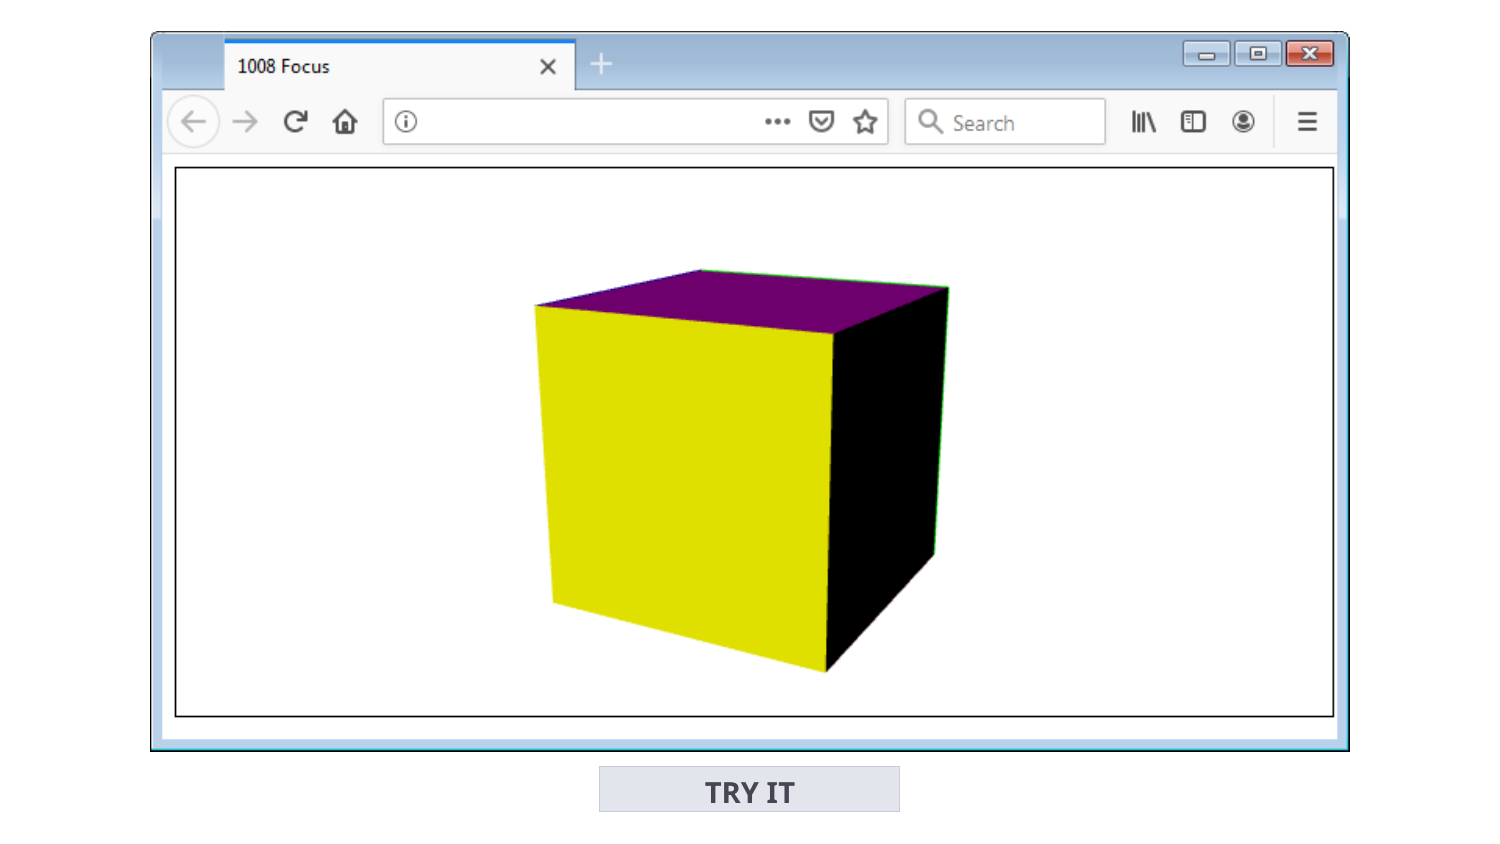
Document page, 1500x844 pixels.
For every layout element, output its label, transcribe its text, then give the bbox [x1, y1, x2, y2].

picture [149, 31, 1351, 753]
text_box TRY IT [599, 766, 900, 812]
